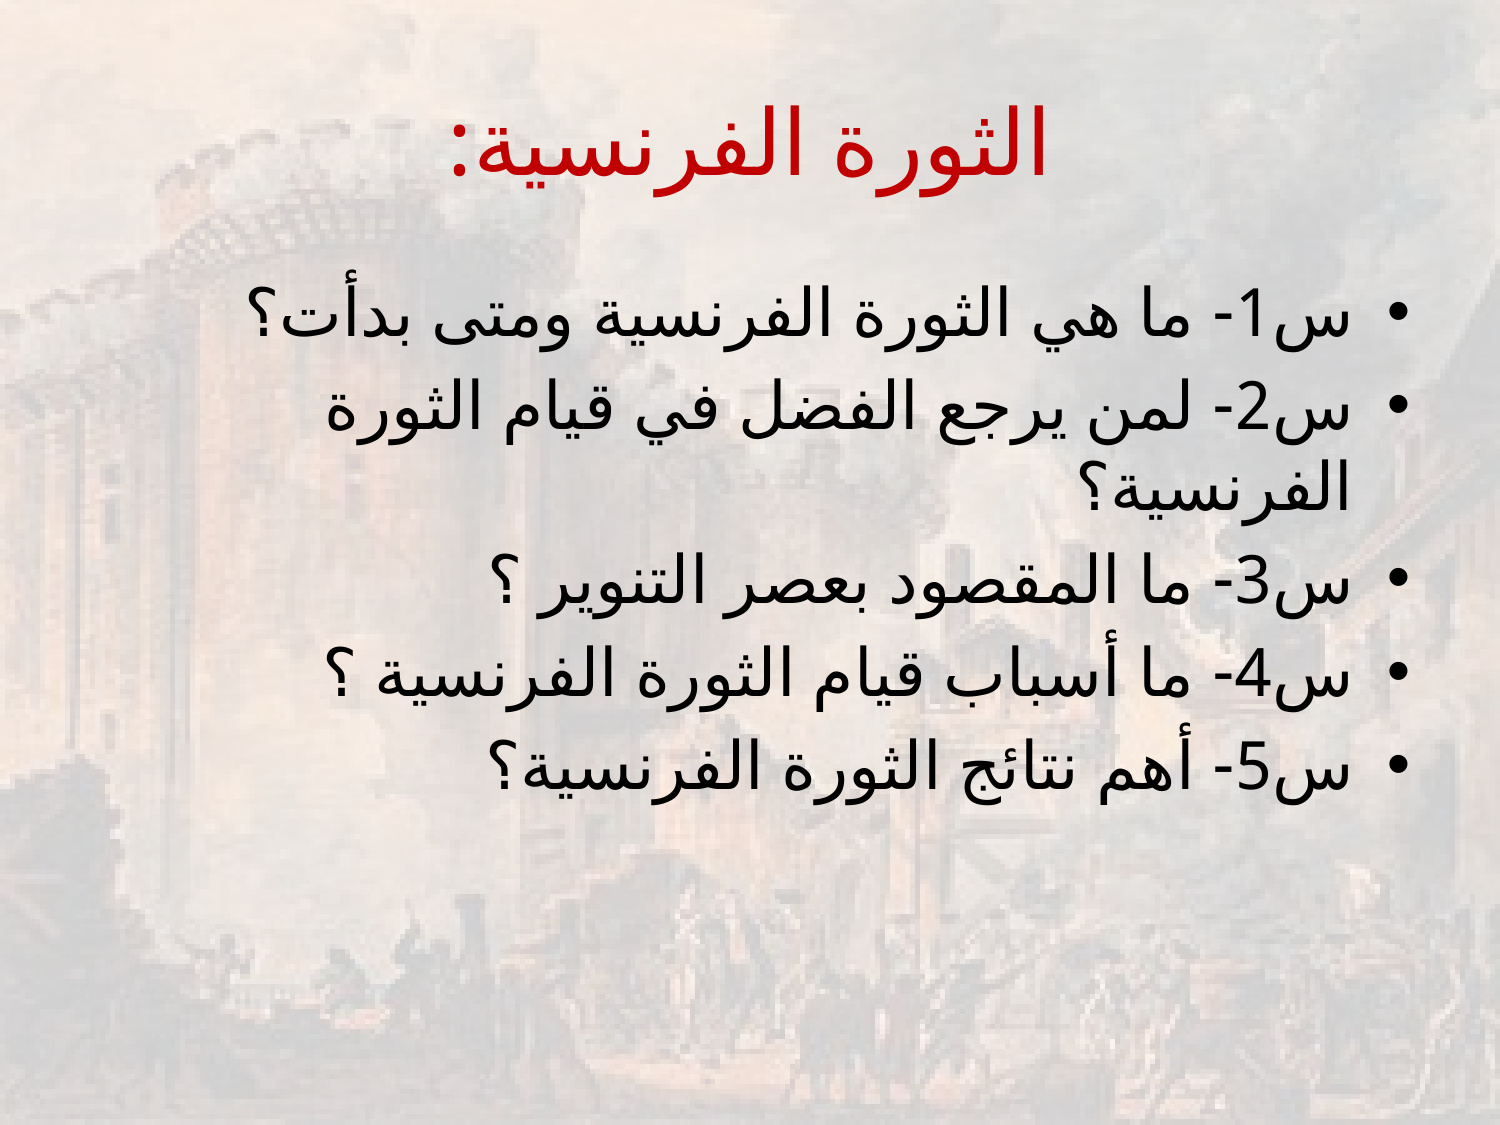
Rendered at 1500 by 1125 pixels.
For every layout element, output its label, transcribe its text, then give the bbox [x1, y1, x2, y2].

list س1- ما هي الثورة الفرنسية ومتى بدأت؟ س2- لمن يرجع الفضل في قيام الثورة الفرنسية؟ س3- ما المقصود بعصر التنوير ؟ س4- ما أسباب قيام الثورة الفرنسية ؟ س5- أهم نتائج الثورة الفرنسية؟ [75, 262, 1425, 1005]
title الثورة الفرنسية: [75, 45, 1425, 233]
